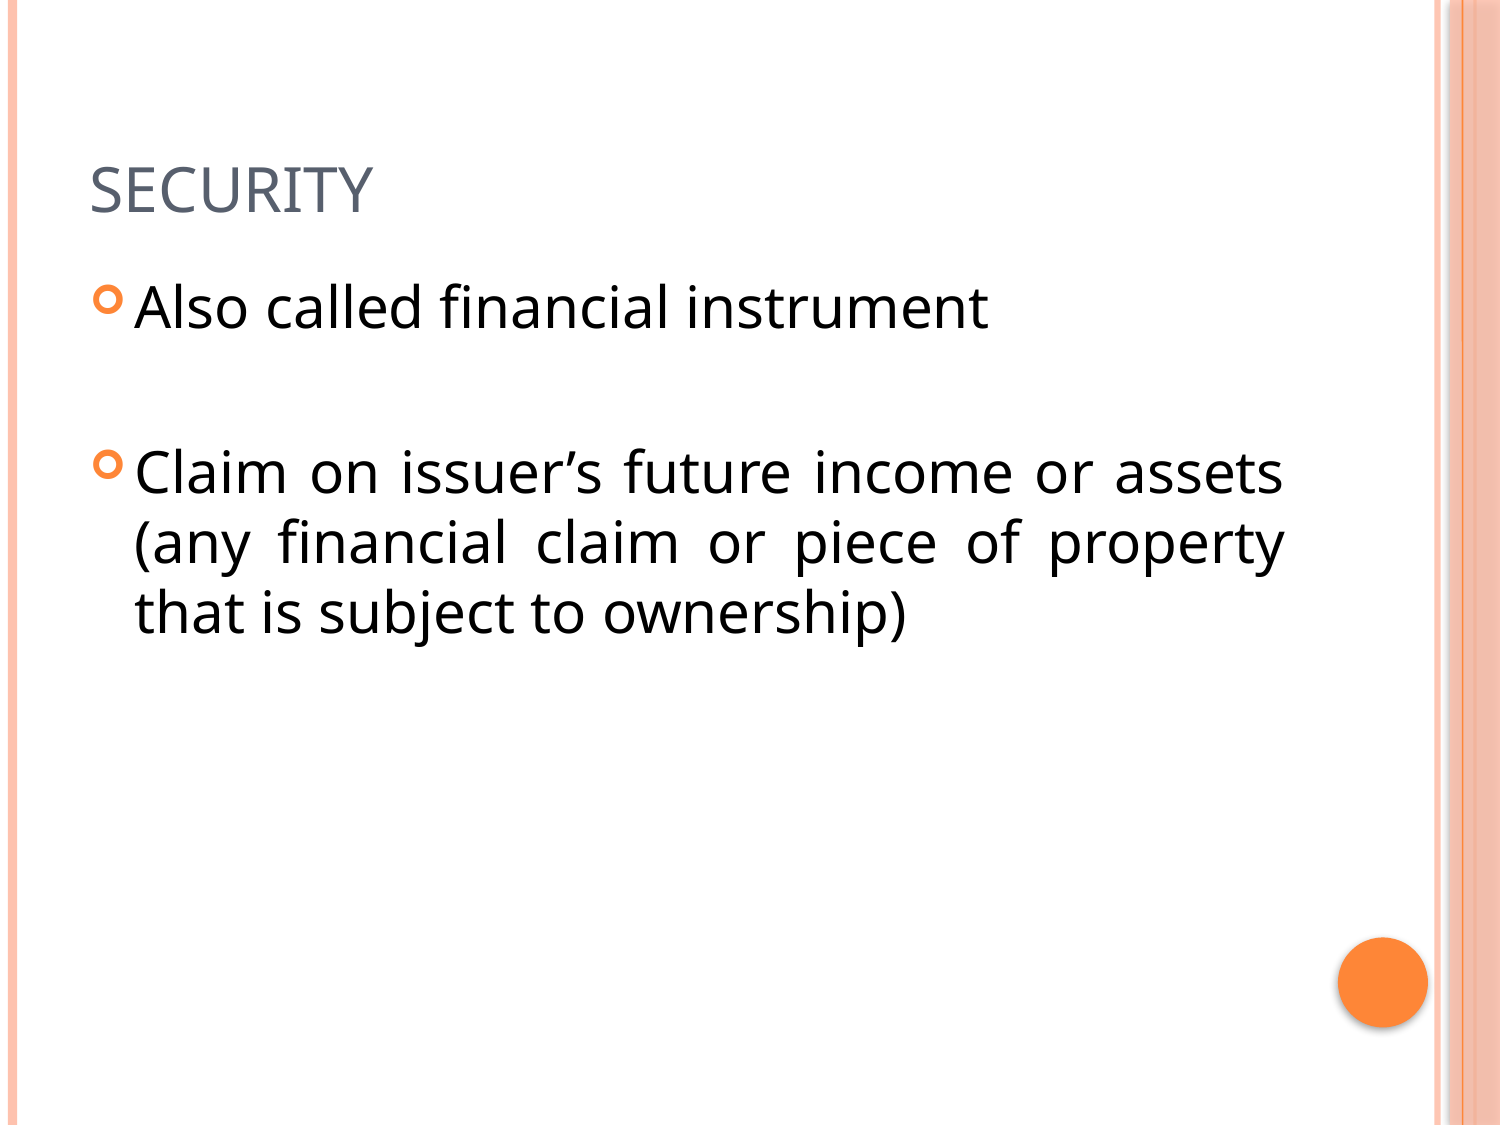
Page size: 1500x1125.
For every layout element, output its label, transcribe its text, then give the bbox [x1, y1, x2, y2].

title Security [75, 45, 1300, 233]
list Also called financial instrument Claim on issuer’s future income or assets (any financial claim or piece of property that is subject to ownership) [75, 262, 1300, 1062]
